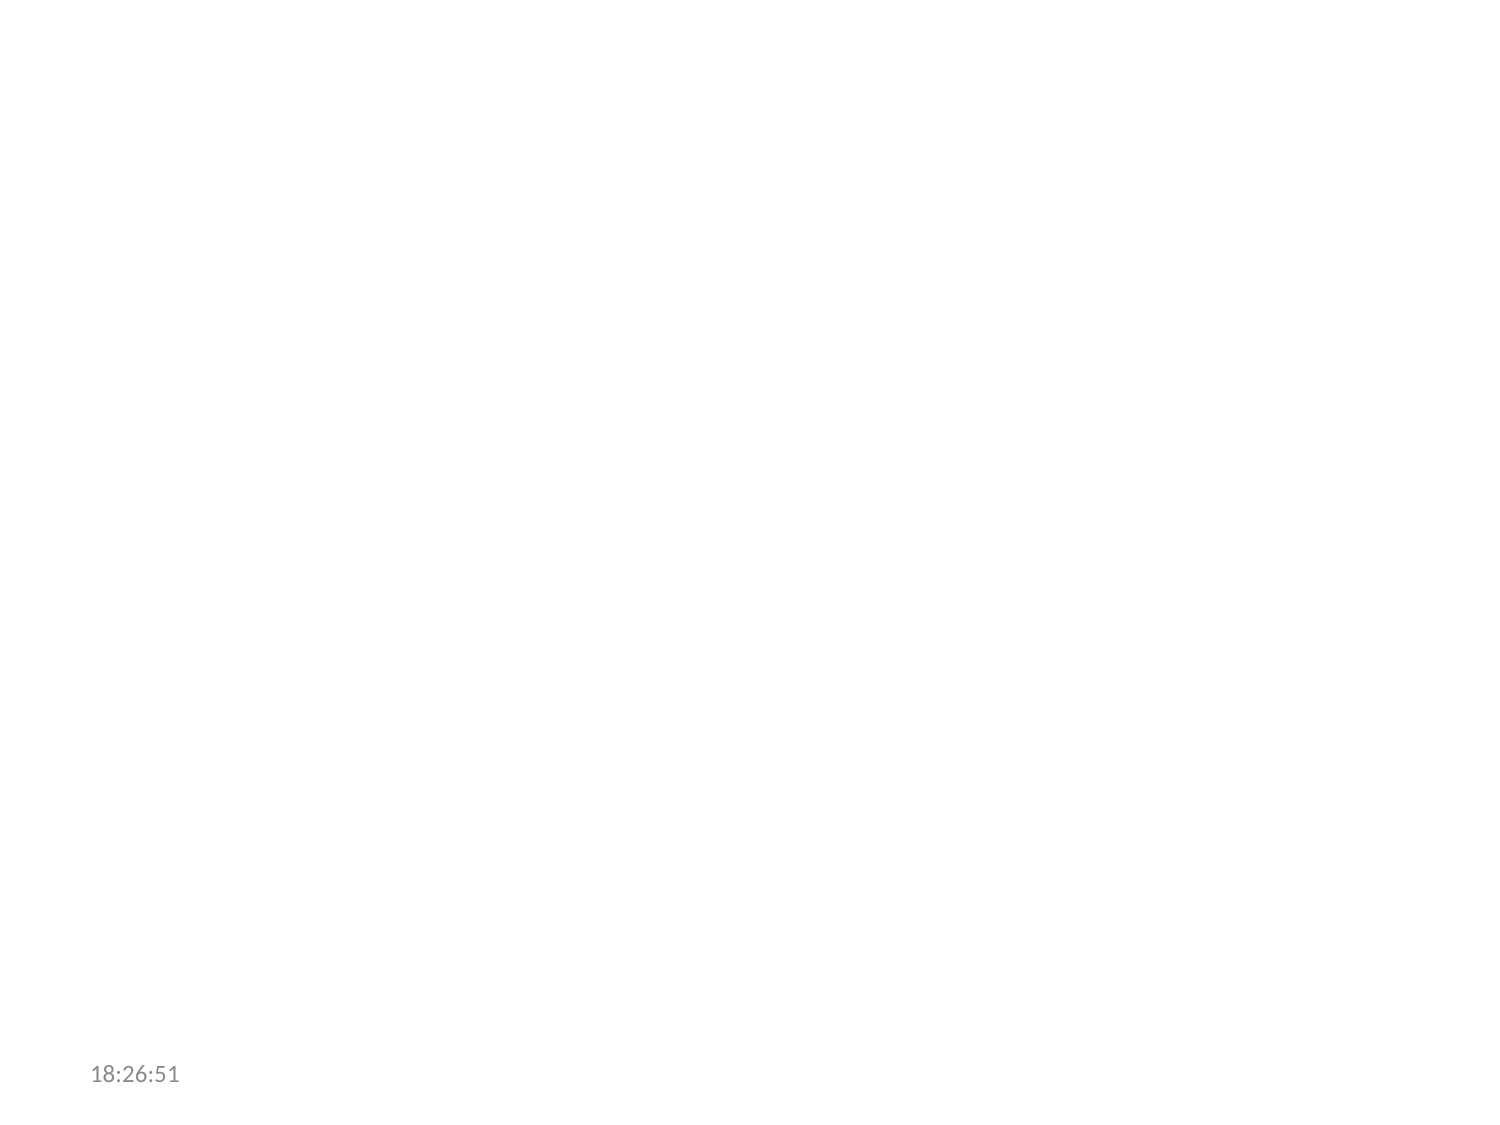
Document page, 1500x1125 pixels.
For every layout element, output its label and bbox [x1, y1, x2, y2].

slide_number [75, 1042, 425, 1103]
